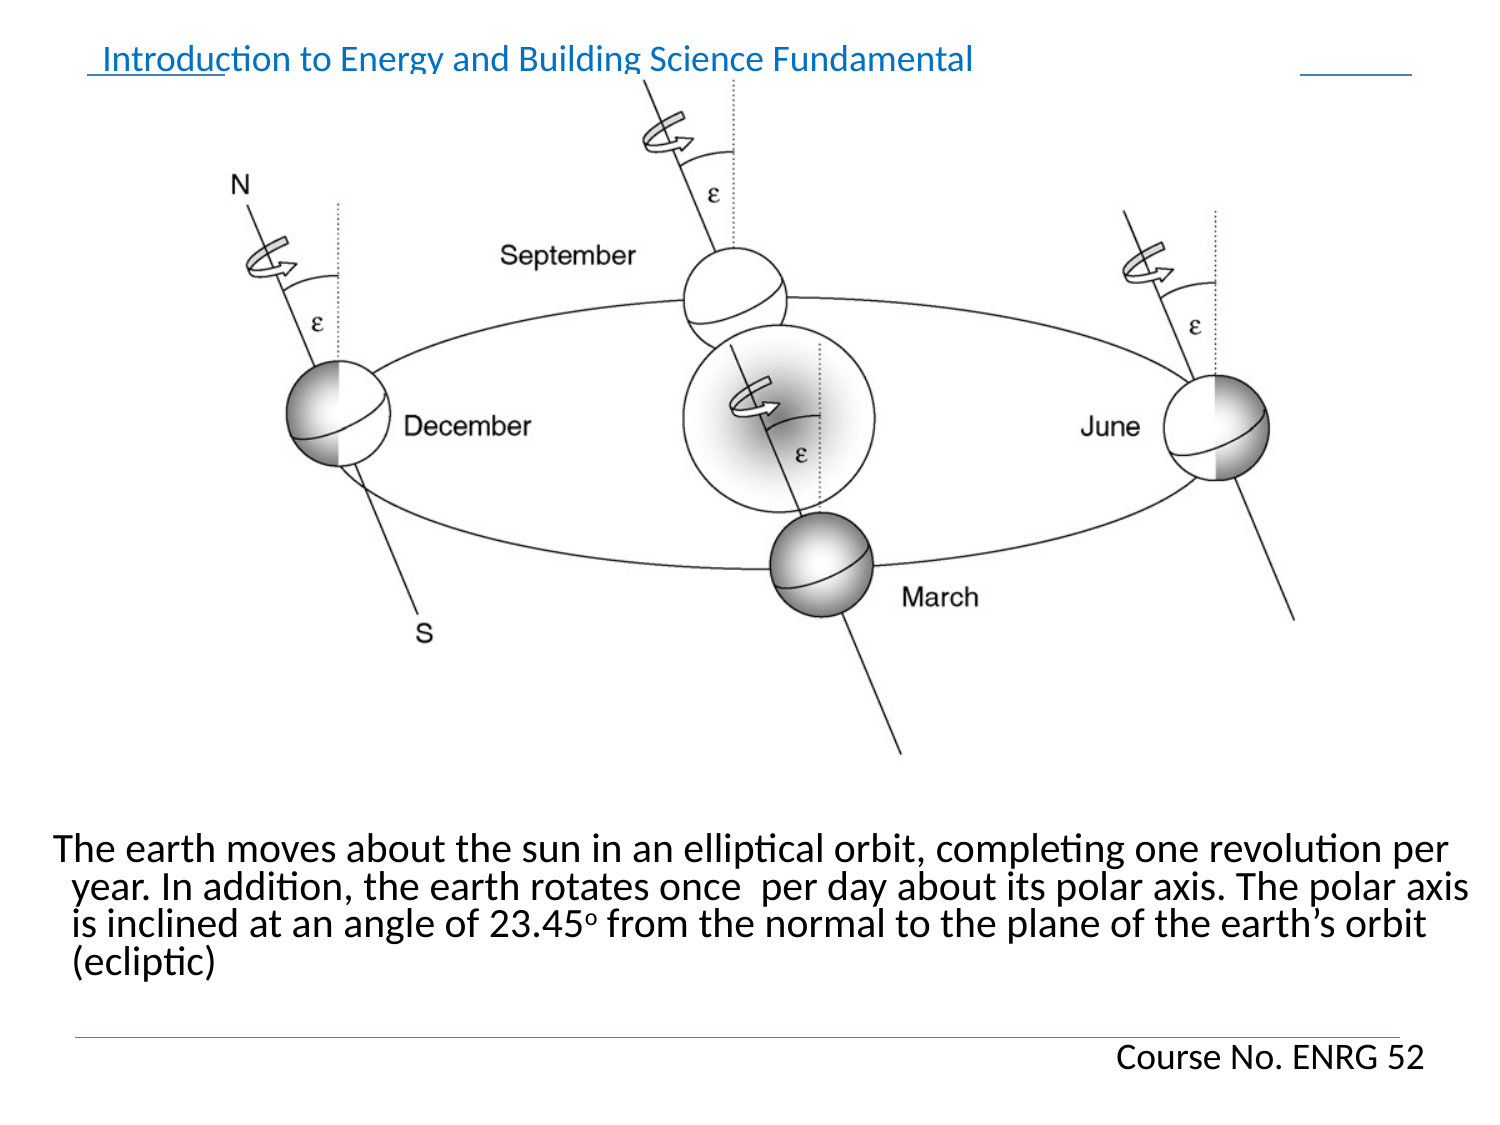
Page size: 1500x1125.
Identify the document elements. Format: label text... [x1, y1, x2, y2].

list The earth moves about the sun in an elliptical orbit, completing one revolution per year. In addition, the earth rotates once per day about its polar axis. The polar axis is inclined at an angle of 23.45o from the normal to the plane of the earth’s orbit (ecliptic) [0, 825, 1500, 1013]
picture [224, 74, 1301, 761]
